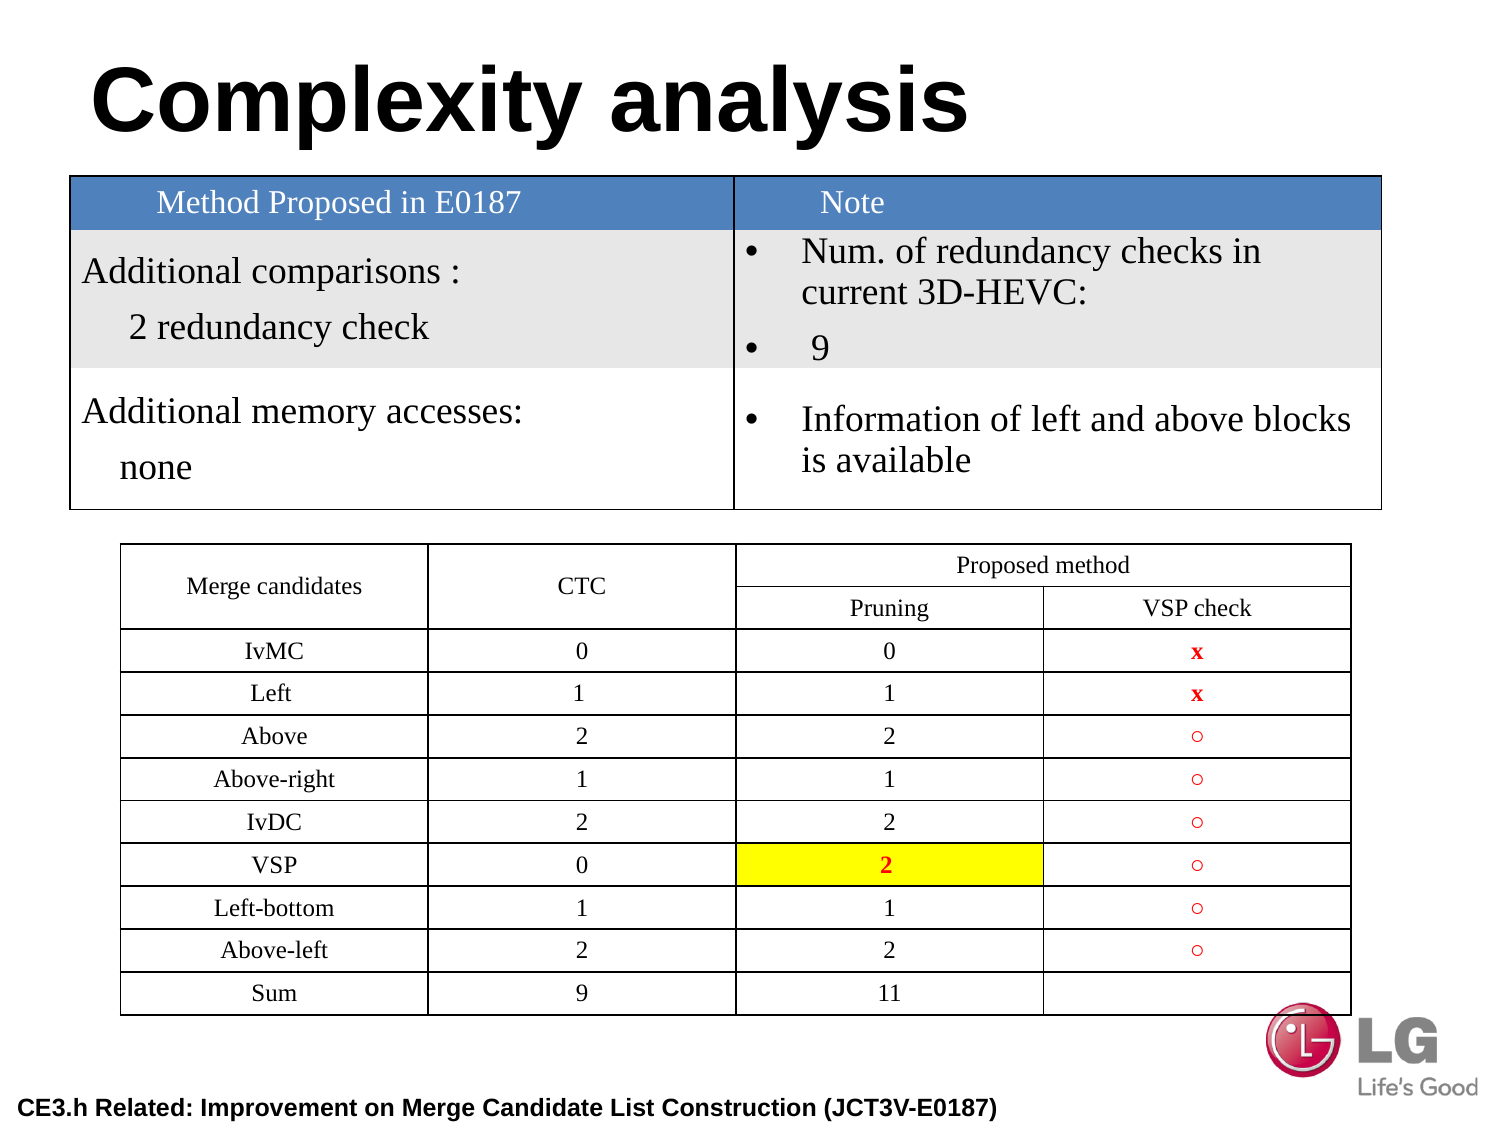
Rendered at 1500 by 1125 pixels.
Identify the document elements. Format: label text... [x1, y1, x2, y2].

table_cell 0 [429, 630, 735, 671]
table_cell ○ [1044, 801, 1350, 842]
table_cell Left [121, 673, 427, 714]
table_cell 11 [737, 973, 1043, 1014]
table_cell 1 [429, 887, 735, 928]
table_cell 1 [737, 887, 1043, 928]
table_cell 2 [737, 801, 1043, 842]
table_cell 2 [429, 930, 735, 971]
table_cell ○ [1044, 887, 1350, 928]
table_cell Information of left and above blocks is available [735, 368, 1381, 509]
table_cell Above-left [121, 930, 427, 971]
table_cell IvMC [121, 630, 427, 671]
table_cell Num. of redundancy checks in current 3D-HEVC: 9 [735, 230, 1381, 368]
table_cell Additional memory accesses: none [71, 368, 733, 509]
table_cell Above [121, 716, 427, 757]
table_header CTC [429, 545, 735, 628]
table_cell x [1044, 630, 1350, 671]
table_cell x [1044, 673, 1350, 714]
table_cell Additional comparisons : 2 redundancy check [71, 230, 733, 368]
table_cell VSP check [1044, 587, 1350, 628]
table_cell Left-bottom [121, 887, 427, 928]
table_cell 2 [429, 801, 735, 842]
table_cell ○ [1044, 759, 1350, 800]
table_cell Sum [121, 973, 427, 1014]
table_cell 0 [429, 844, 735, 885]
table_cell Above-right [121, 759, 427, 800]
table_cell ○ [1044, 930, 1350, 971]
table_header Merge candidates [121, 545, 427, 628]
title Complexity analysis [75, 0, 1425, 189]
table_cell 1 [429, 673, 735, 714]
table_cell 2 [429, 716, 735, 757]
table_cell 2 [737, 716, 1043, 757]
table_cell 1 [737, 759, 1043, 800]
table_cell 9 [429, 973, 735, 1014]
picture [1265, 996, 1478, 1102]
table_cell 0 [737, 630, 1043, 671]
table_cell 1 [429, 759, 735, 800]
table_cell IvDC [121, 801, 427, 842]
table_header Proposed method [737, 545, 1350, 586]
table_cell ○ [1044, 716, 1350, 757]
table_header Note [735, 177, 1381, 230]
table_cell VSP [121, 844, 427, 885]
table_cell ○ [1044, 844, 1350, 885]
table_cell 2 [737, 844, 1043, 885]
table_header Method Proposed in E0187 [71, 177, 733, 230]
table_cell [1044, 973, 1350, 1014]
table_cell Pruning [737, 587, 1043, 628]
table_cell 2 [737, 930, 1043, 971]
table_cell 1 [737, 673, 1043, 714]
